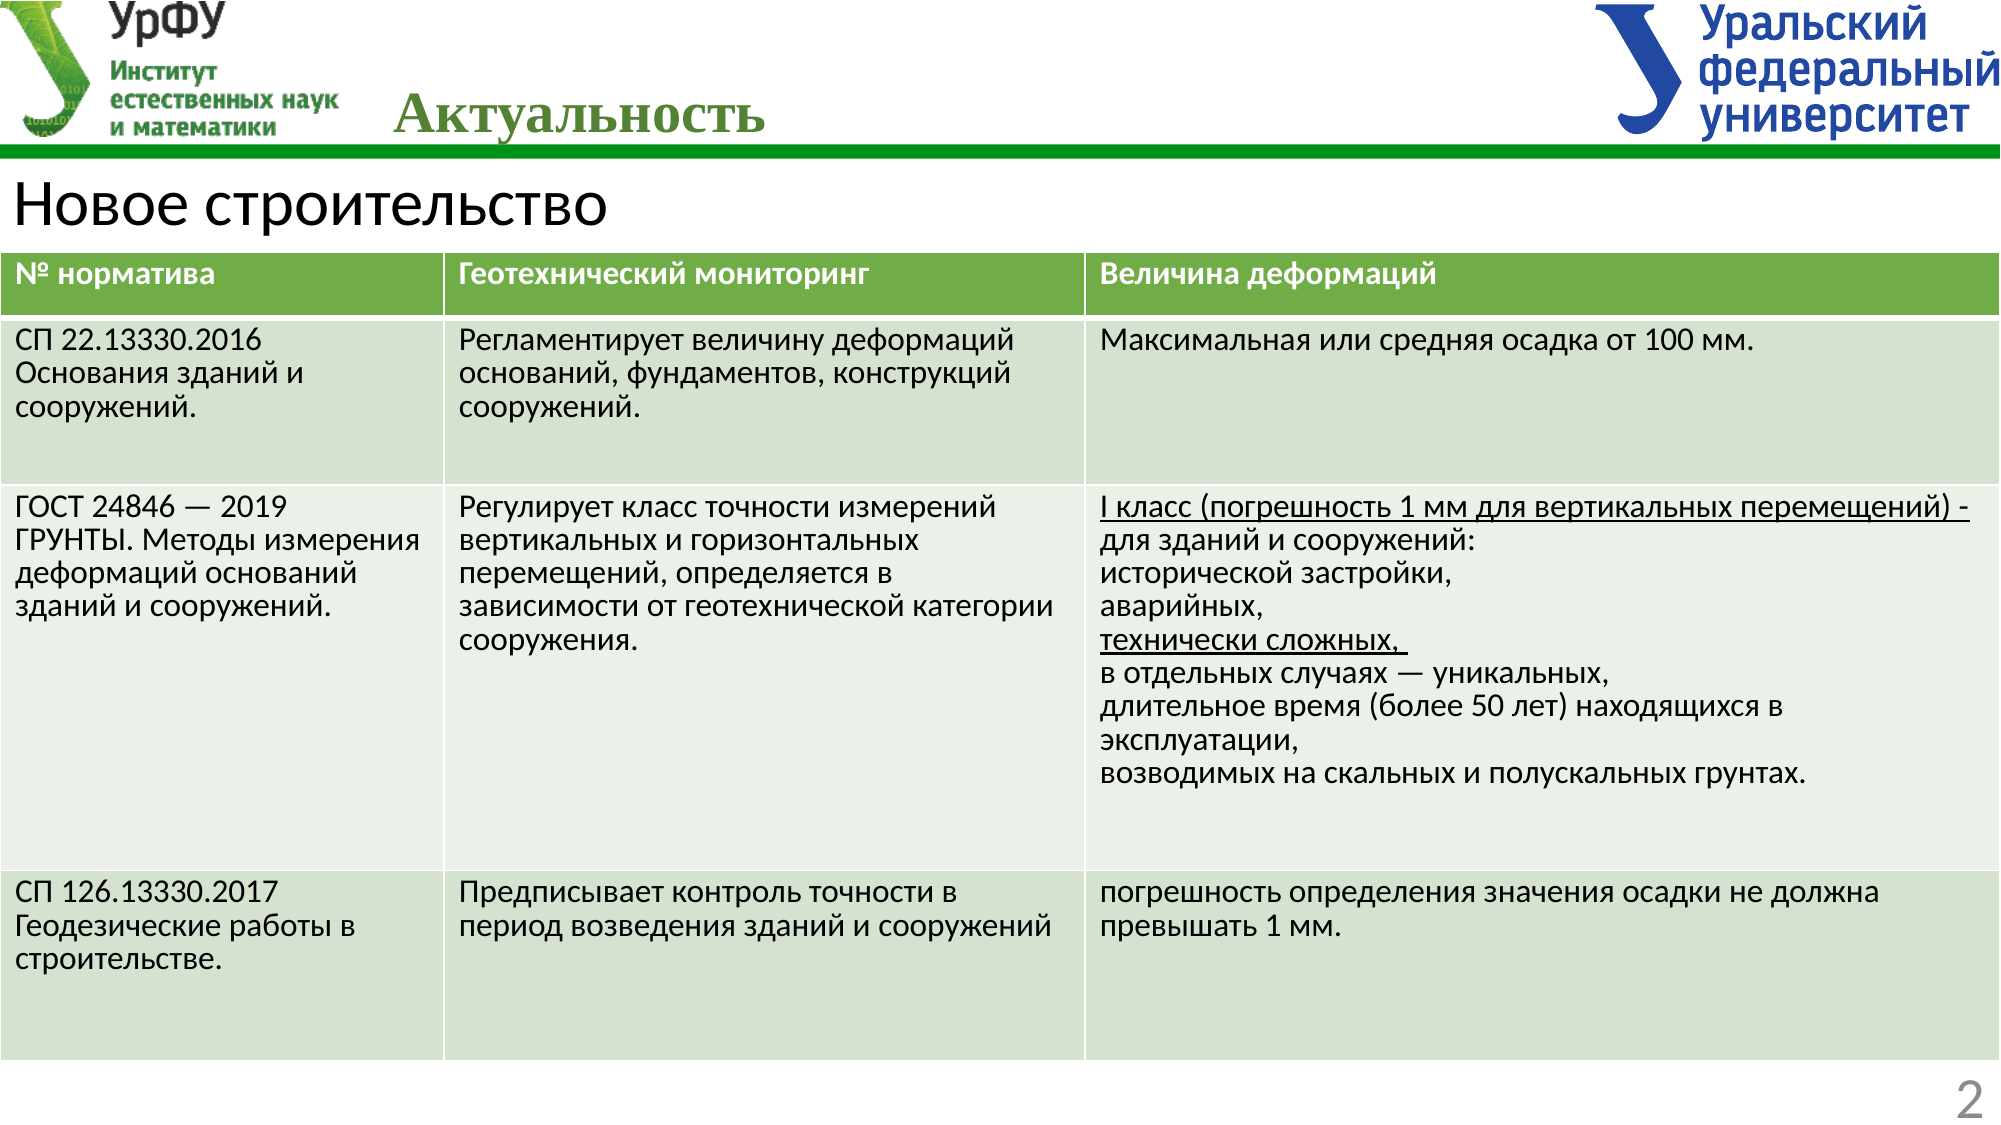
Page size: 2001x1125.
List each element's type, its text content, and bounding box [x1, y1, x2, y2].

table_cell Предписывает контроль точности в период возведения зданий и сооружений [445, 871, 1084, 1060]
table_header Величина деформаций [1086, 253, 1999, 315]
table_cell СП 126.13330.2017 Геодезические работы в строительстве. [1, 871, 443, 1060]
text_box [782, 143, 2000, 160]
table_cell I класс (погрешность 1 мм для вертикальных перемещений) - для зданий и сооружений: исторической застройки, аварийных, технически сложных, в отдель­ных случаях — уникальных, длительное время (более 50 лет) находящихся в эксплуатации, возводимых на скальных и полускальных грунтах. [1086, 486, 1999, 870]
table_cell Регулирует класс точности измерений вертикальных и горизонтальных перемещений, определяется в зависимости от геотехнической категории сооружения. [445, 486, 1084, 870]
table_cell погрешность определения значения осадки не должна превышать 1 мм. [1086, 871, 1999, 1060]
table_cell Регламентирует величину деформаций оснований, фундаментов, конструкций сооружений. [445, 321, 1084, 484]
text_box [0, 143, 379, 151]
text_box Актуальность [379, 32, 782, 151]
table_header Геотехнический мониторинг [445, 253, 1084, 315]
text_box Новое строительство [0, 151, 1733, 247]
table_cell СП 22.13330.2016 Основания зданий и сооружений. [1, 321, 443, 484]
slide_number 2 [1550, 1065, 2000, 1125]
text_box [1592, 1, 2000, 145]
table_cell Максимальная или средняя осадка от 100 мм. [1086, 321, 1999, 484]
table_cell ГОСТ 24846 — 2019 ГРУНТЫ. Методы измерения деформаций оснований зданий и сооружений. [1, 486, 443, 870]
picture [0, 1, 339, 137]
table_header № норматива [1, 253, 443, 315]
